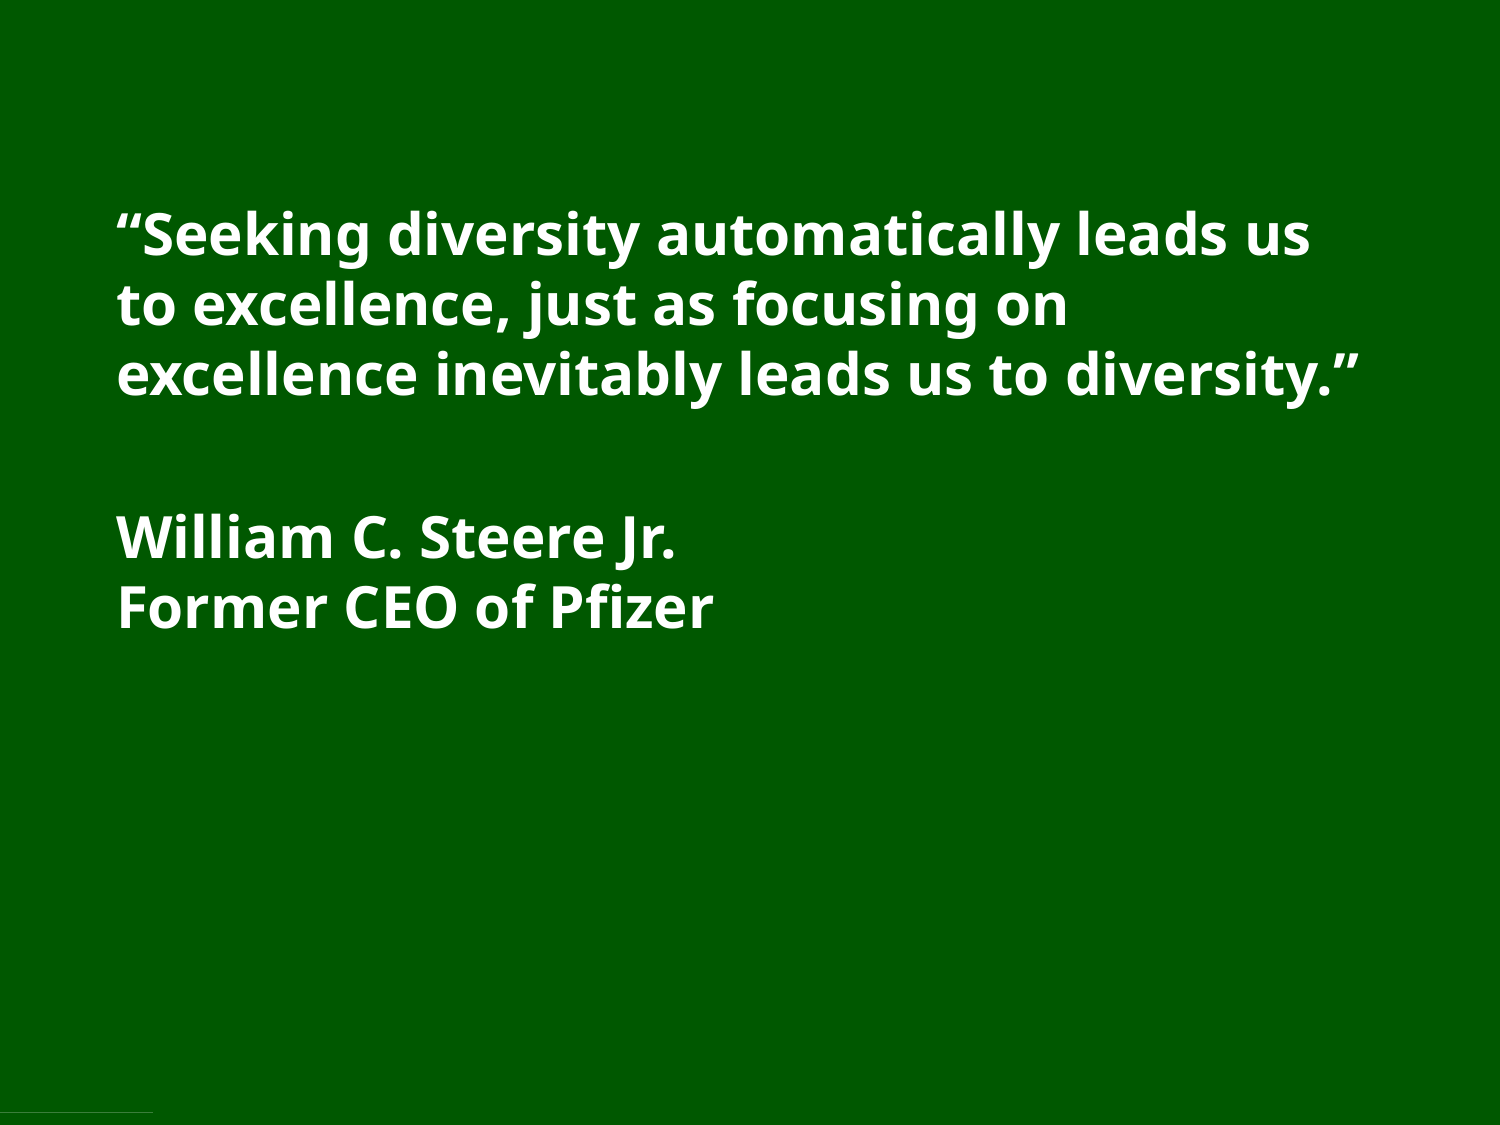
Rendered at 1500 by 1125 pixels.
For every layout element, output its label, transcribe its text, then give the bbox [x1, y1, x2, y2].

list “Seeking diversity automatically leads us to excellence, just as focusing on excellence inevitably leads us to diversity.” William C. Steere Jr. Former CEO of Pfizer [100, 216, 1400, 649]
